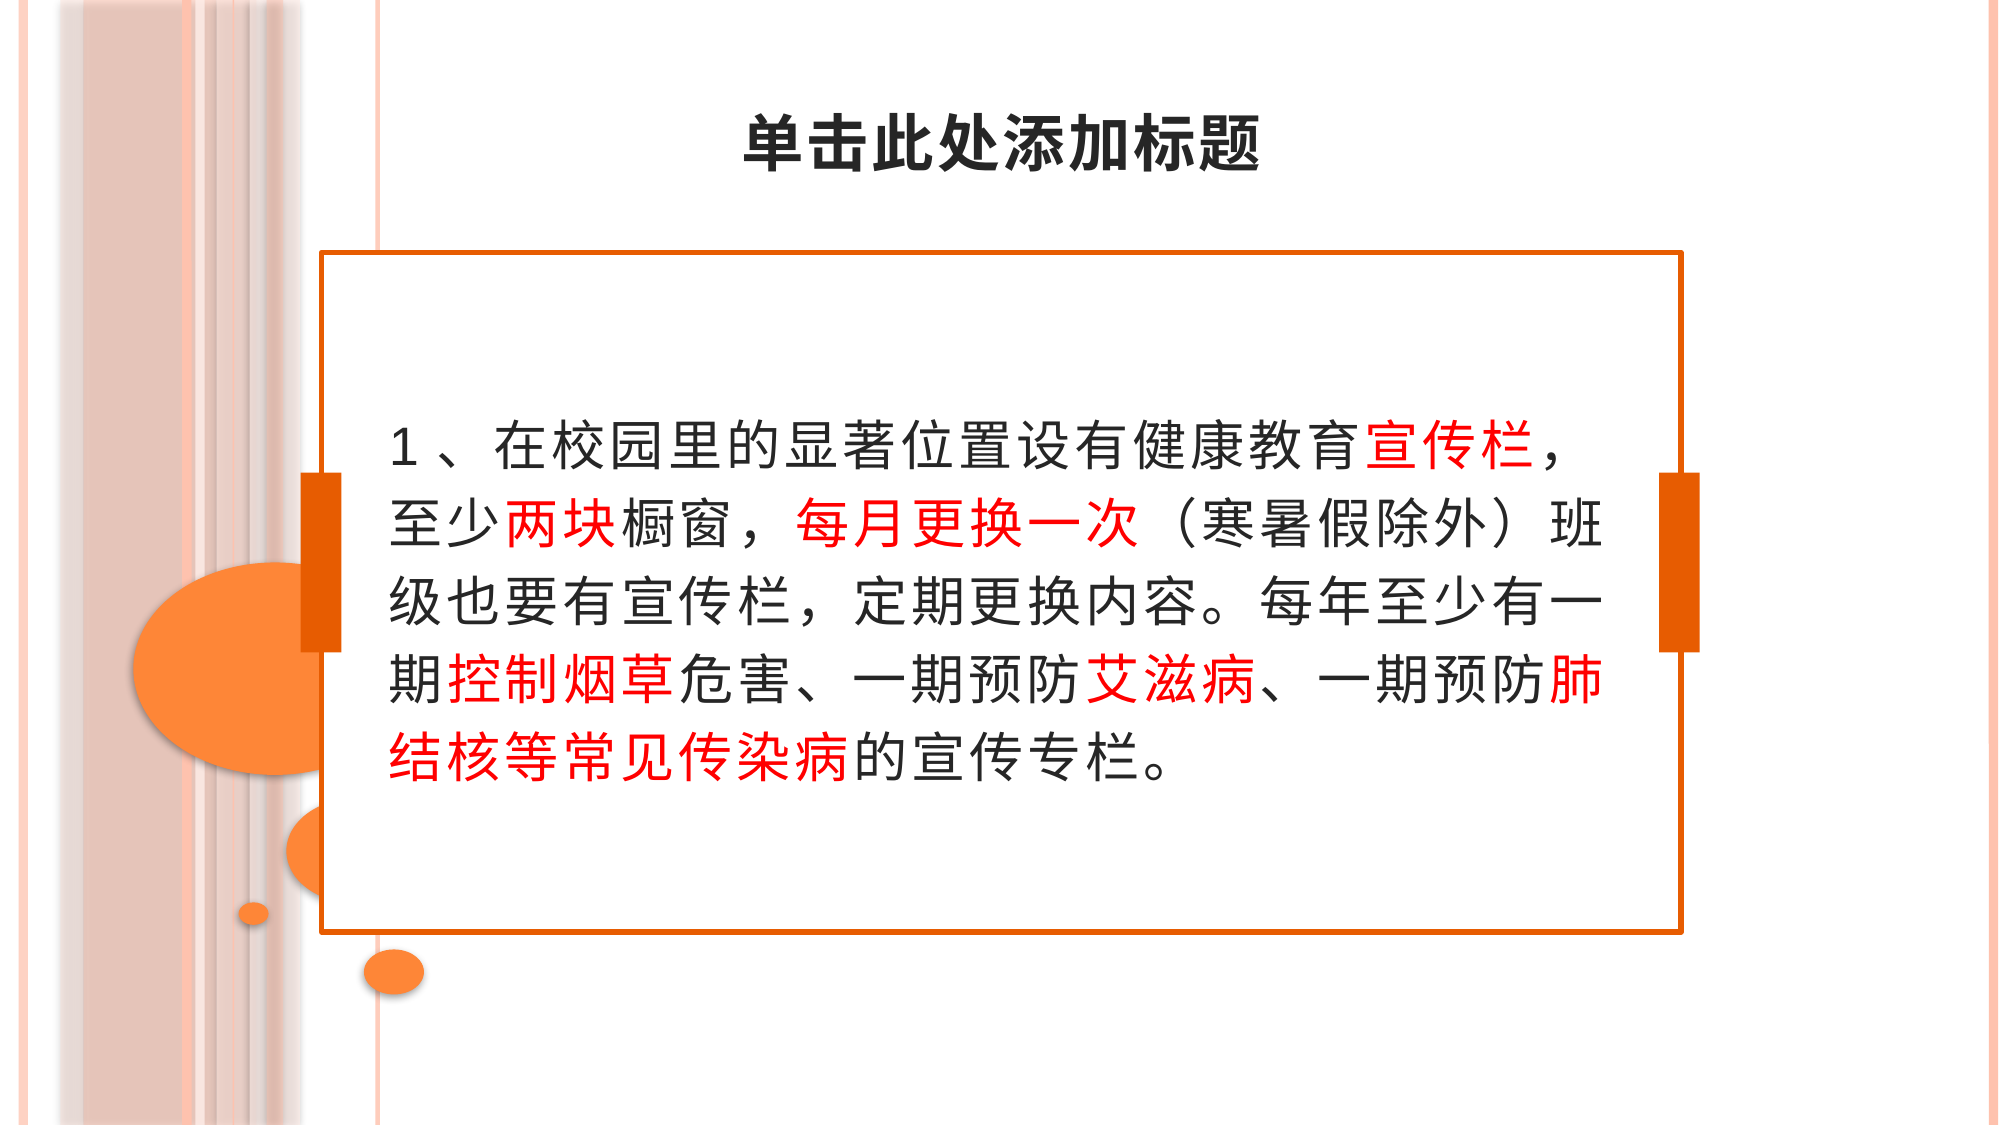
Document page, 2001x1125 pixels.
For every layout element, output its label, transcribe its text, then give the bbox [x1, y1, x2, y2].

text_box [1657, 471, 1702, 654]
text_box 单击此处添加标题 [514, 92, 1489, 191]
text_box [299, 471, 343, 654]
text_box [320, 250, 1683, 934]
text_box 1、在校园里的显著位置设有健康教育宣传栏，至少两块橱窗，每月更换一次（寒暑假除外）班级也要有宣传栏，定期更换内容。每年至少有一期控制烟草危害、一期预防艾滋病、一期预防肺结核等常见传染病的宣传专栏。 [377, 366, 1623, 820]
